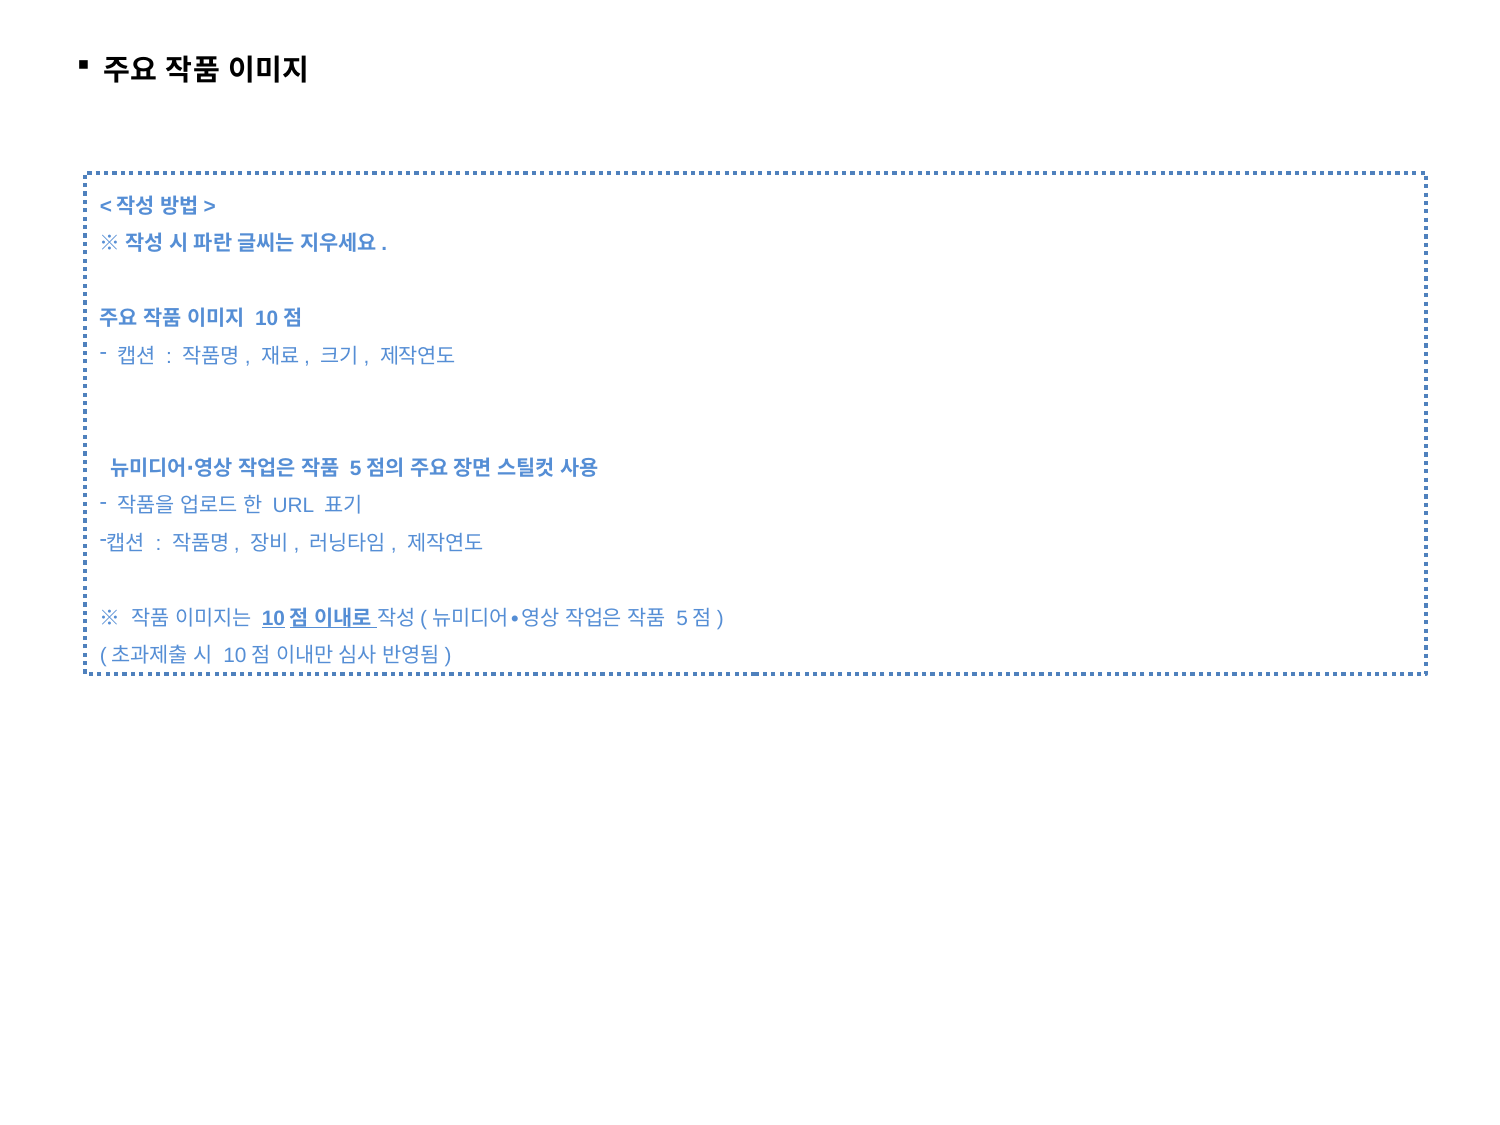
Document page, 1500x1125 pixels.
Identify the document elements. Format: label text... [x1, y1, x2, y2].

text_box <작성 방법> ※작성 시 파란 글씨는 지우세요. 주요 작품 이미지 10점 캡션 : 작품명, 재료, 크기, 제작연도 뉴미디어∙영상 작업은 작품 5점의 주요 장면 스틸컷 사용 작품을 업로드 한 URL 표기 캡션 : 작품명, 장비, 러닝타임, 제작연도 ※ 작품 이미지는 10점 이내로 작성(뉴미디어∙영상 작업은 작품 5점) (초과제출 시 10점 이내만 심사 반영됨) [83, 171, 1428, 676]
text_box 주요 작품 이미지 [62, 43, 325, 94]
